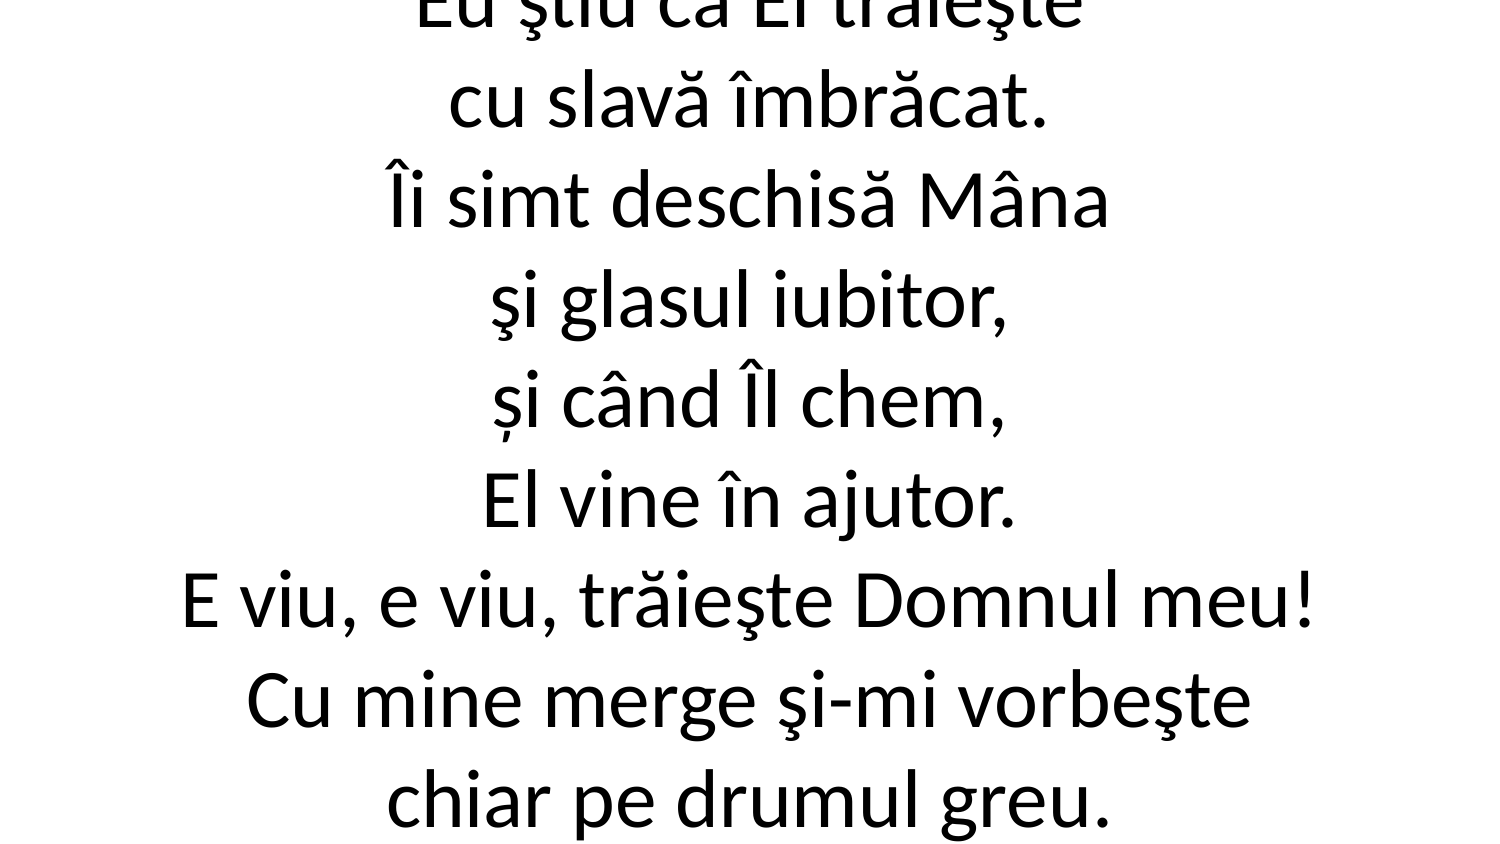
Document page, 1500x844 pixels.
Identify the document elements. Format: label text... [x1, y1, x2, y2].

text_box 1. Slujesc pe Salvatorul, pe Cel ce-a înviat. Eu ştiu că El trăieşte cu slavă îmbrăcat. Îi simt deschisă Mâna şi glasul iubitor, și când Îl chem, El vine în ajutor. E viu, e viu, trăieşte Domnul meu! Cu mine merge şi-mi vorbeşte chiar pe drumul greu. E viu, e viu, salvarea El mi-a dat! Îl port în inimă mereu, e viu cu-adevărat! [165, 0, 1335, 844]
